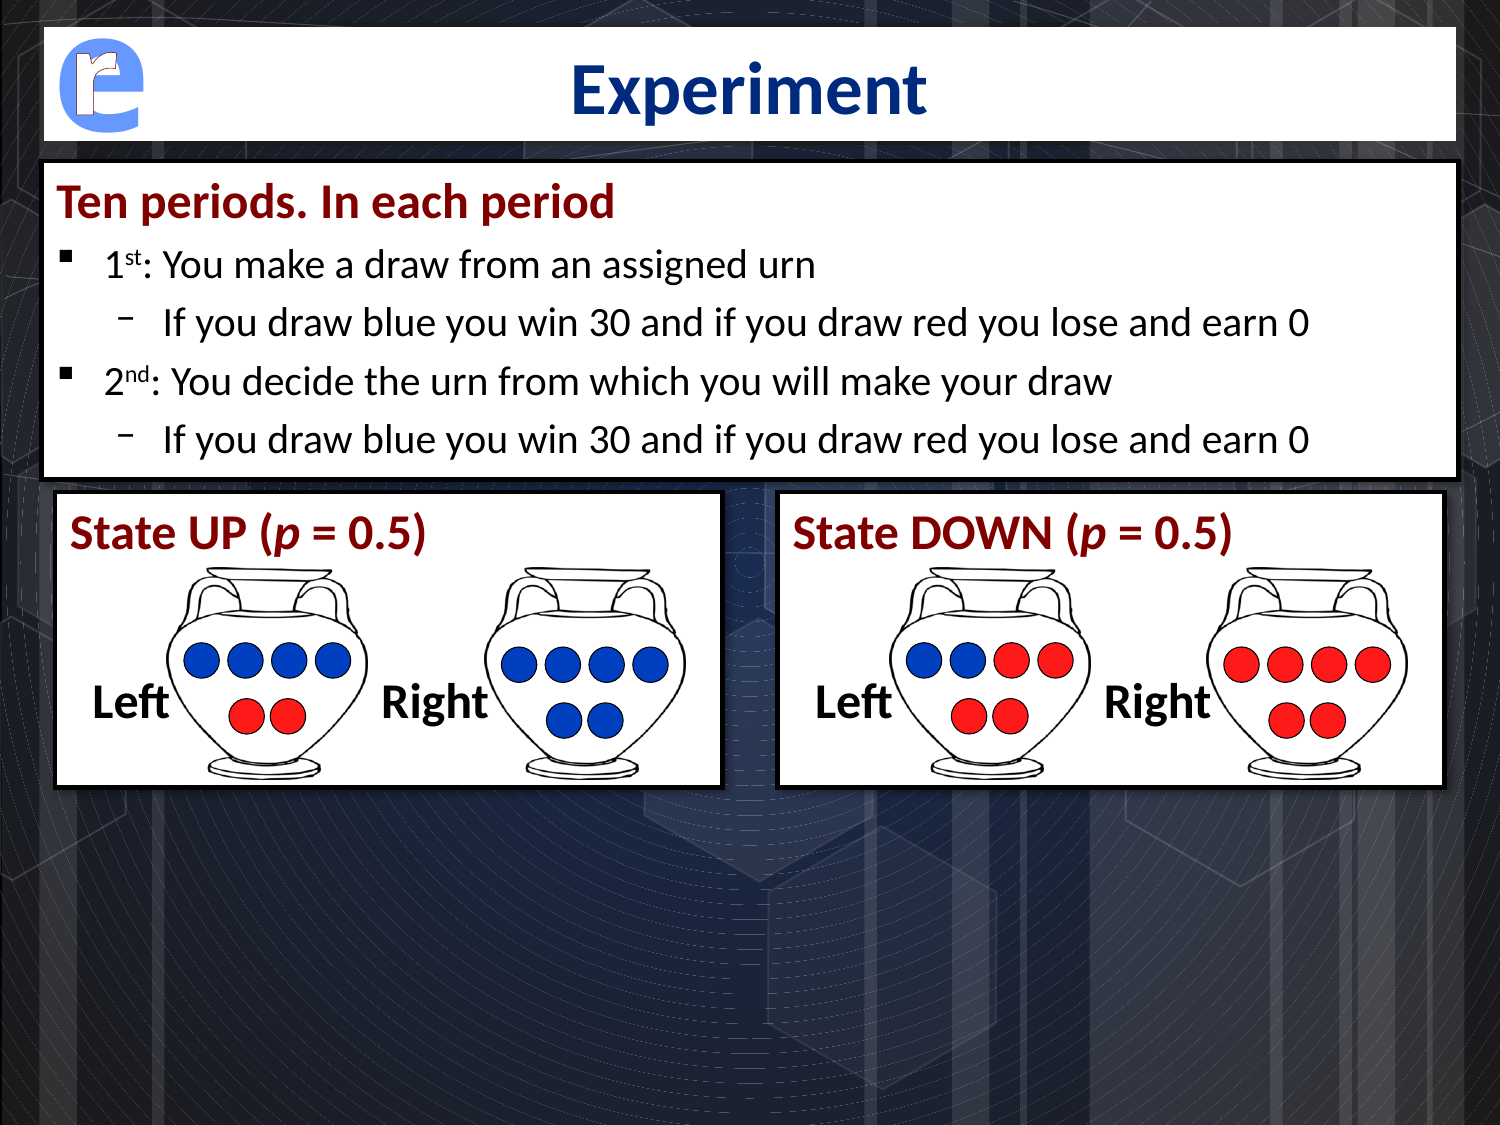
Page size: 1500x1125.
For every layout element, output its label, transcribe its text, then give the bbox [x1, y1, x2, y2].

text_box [54, 491, 723, 788]
list Ten periods. In each period 1st: You make a draw from an assigned urn If you draw blue you win 30 and if you draw red you lose and earn 0 2nd: You decide the urn from which you will make your draw If you draw blue you win 30 and if you draw red you lose and earn 0 [39, 159, 1461, 482]
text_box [777, 491, 1446, 788]
title Experiment [157, 23, 1343, 145]
